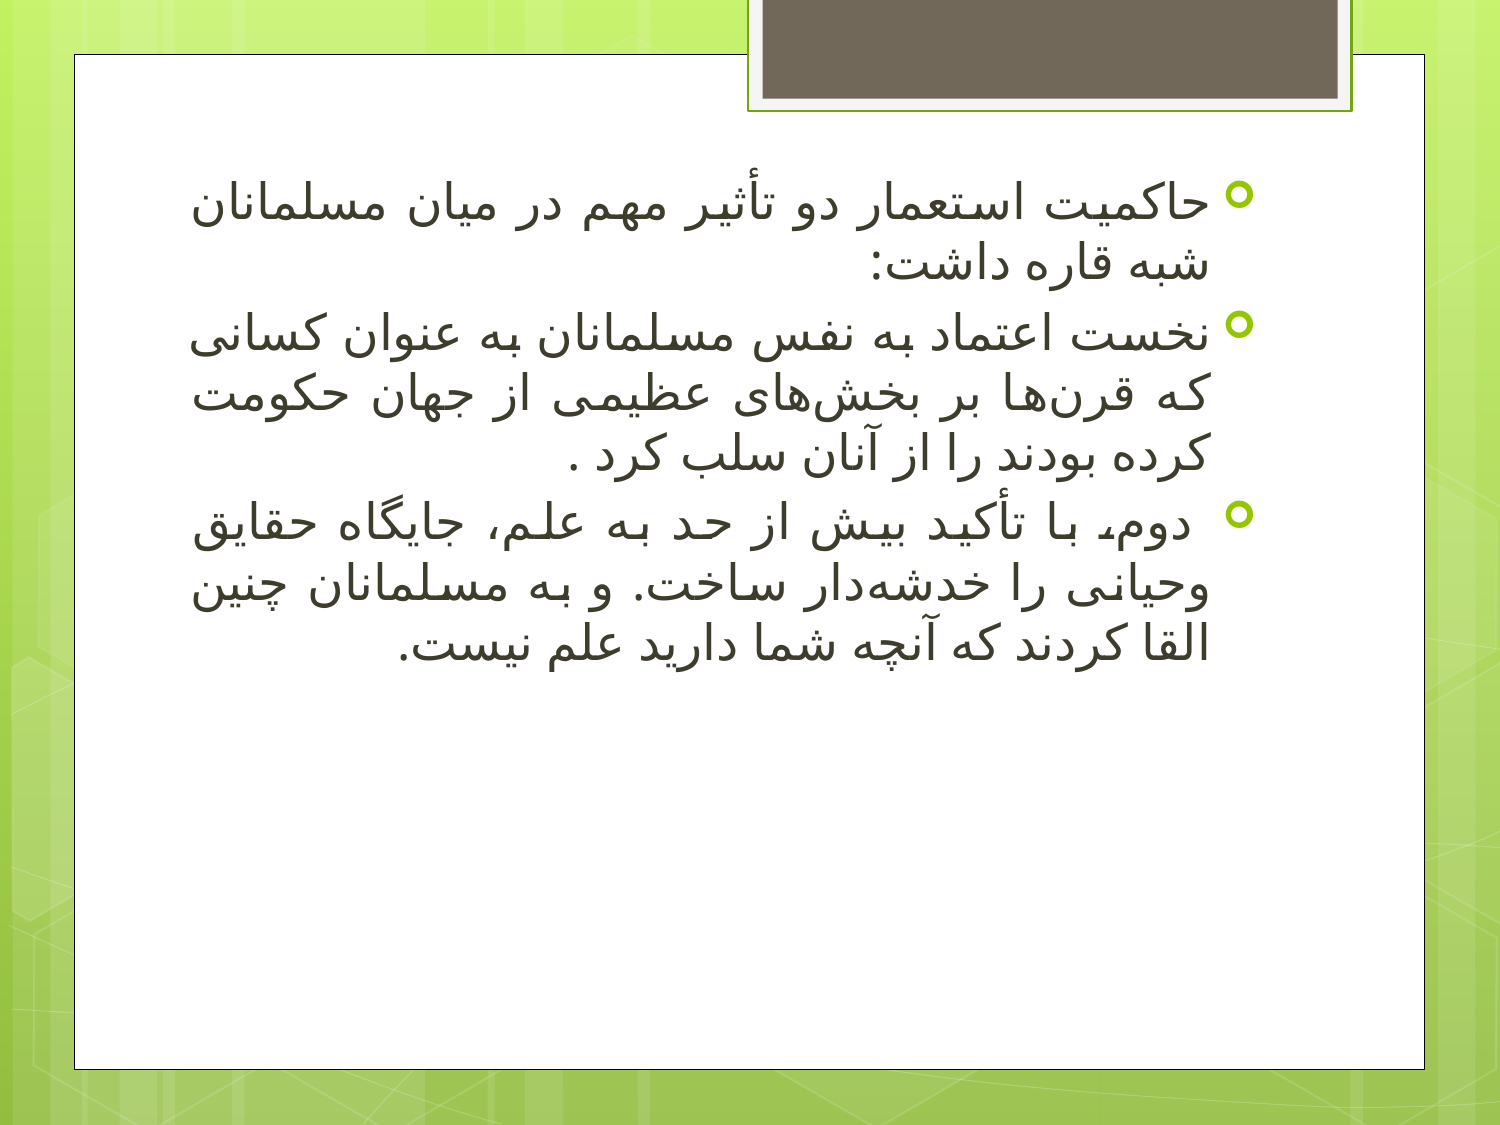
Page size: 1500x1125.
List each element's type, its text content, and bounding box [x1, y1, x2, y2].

list حاکمیت استعمار دو تأثیر مهم در میان مسلمانان شبه قاره داشت: نخست اعتماد به نفس مسلمانان به عنوان کسانی که قرن‌ها بر بخش‌های عظیمی از جهان حکومت کرده بودند را از آنان سلب کرد . دوم، با تأکید بیش از حد به علم، جایگاه حقایق وحیانی را خدشه‌دار ساخت. و به مسلمانان چنین القا کردند که آنچه شما دارید علم نیست. [171, 162, 1283, 957]
